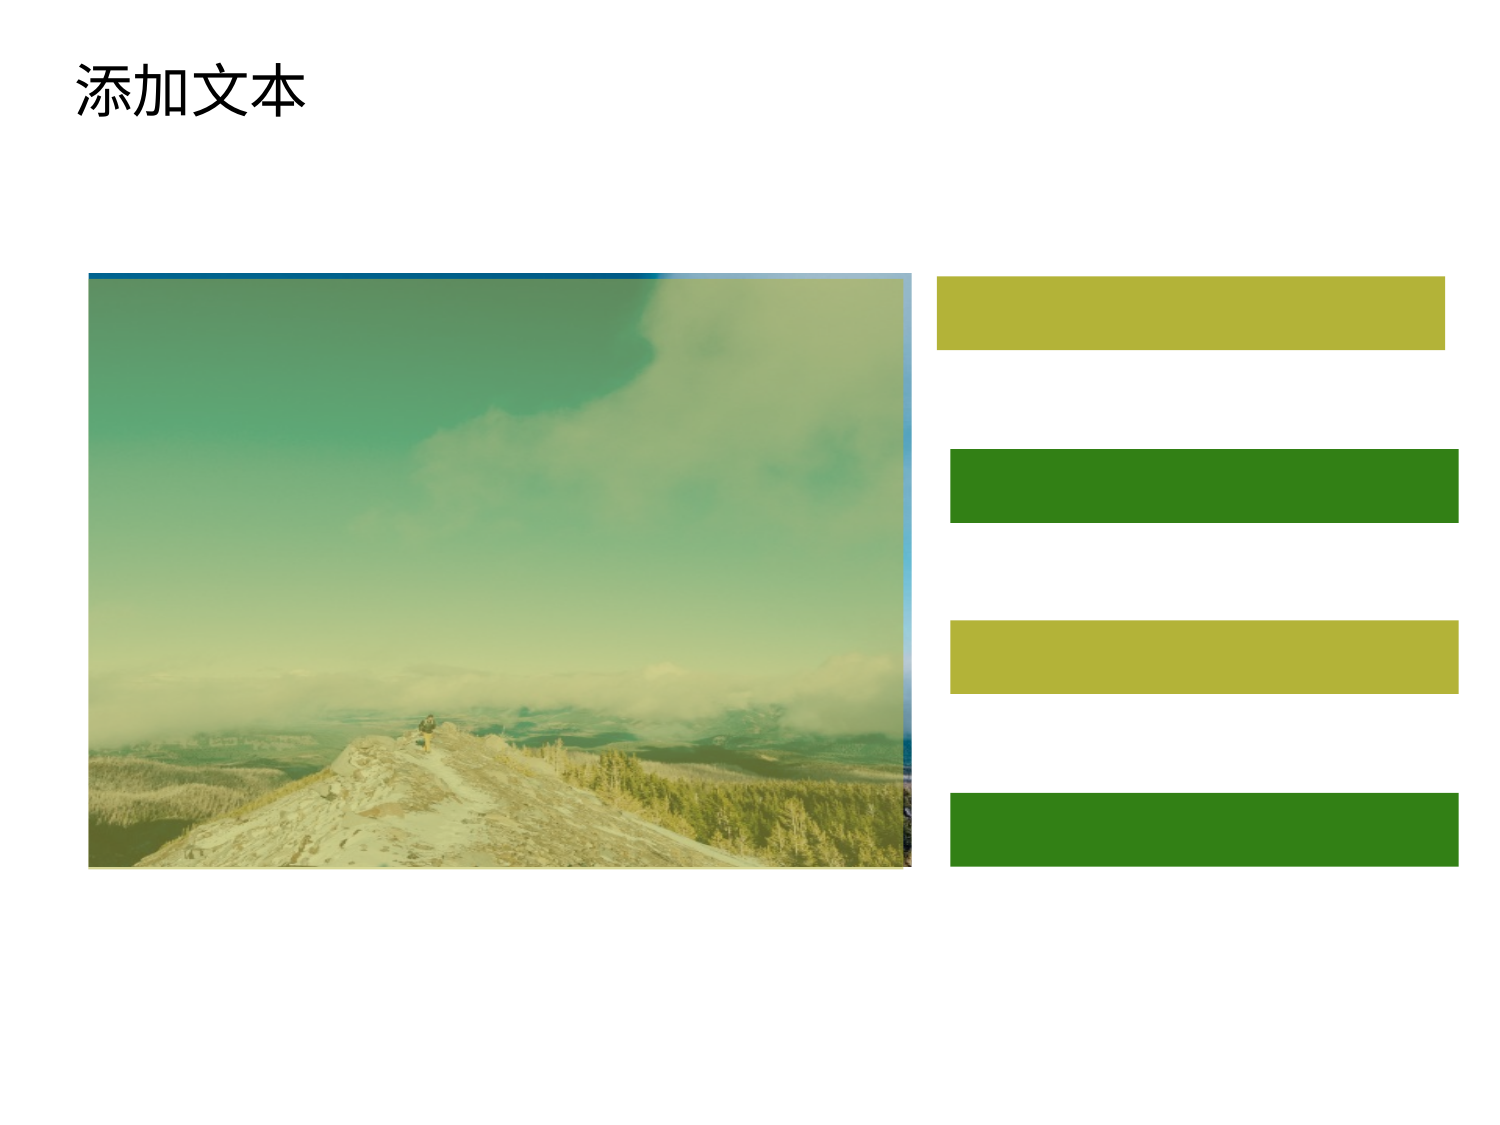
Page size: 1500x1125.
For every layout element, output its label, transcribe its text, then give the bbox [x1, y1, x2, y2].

text_box 添加文本 [60, 46, 323, 132]
picture [88, 273, 912, 867]
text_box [936, 276, 1460, 867]
